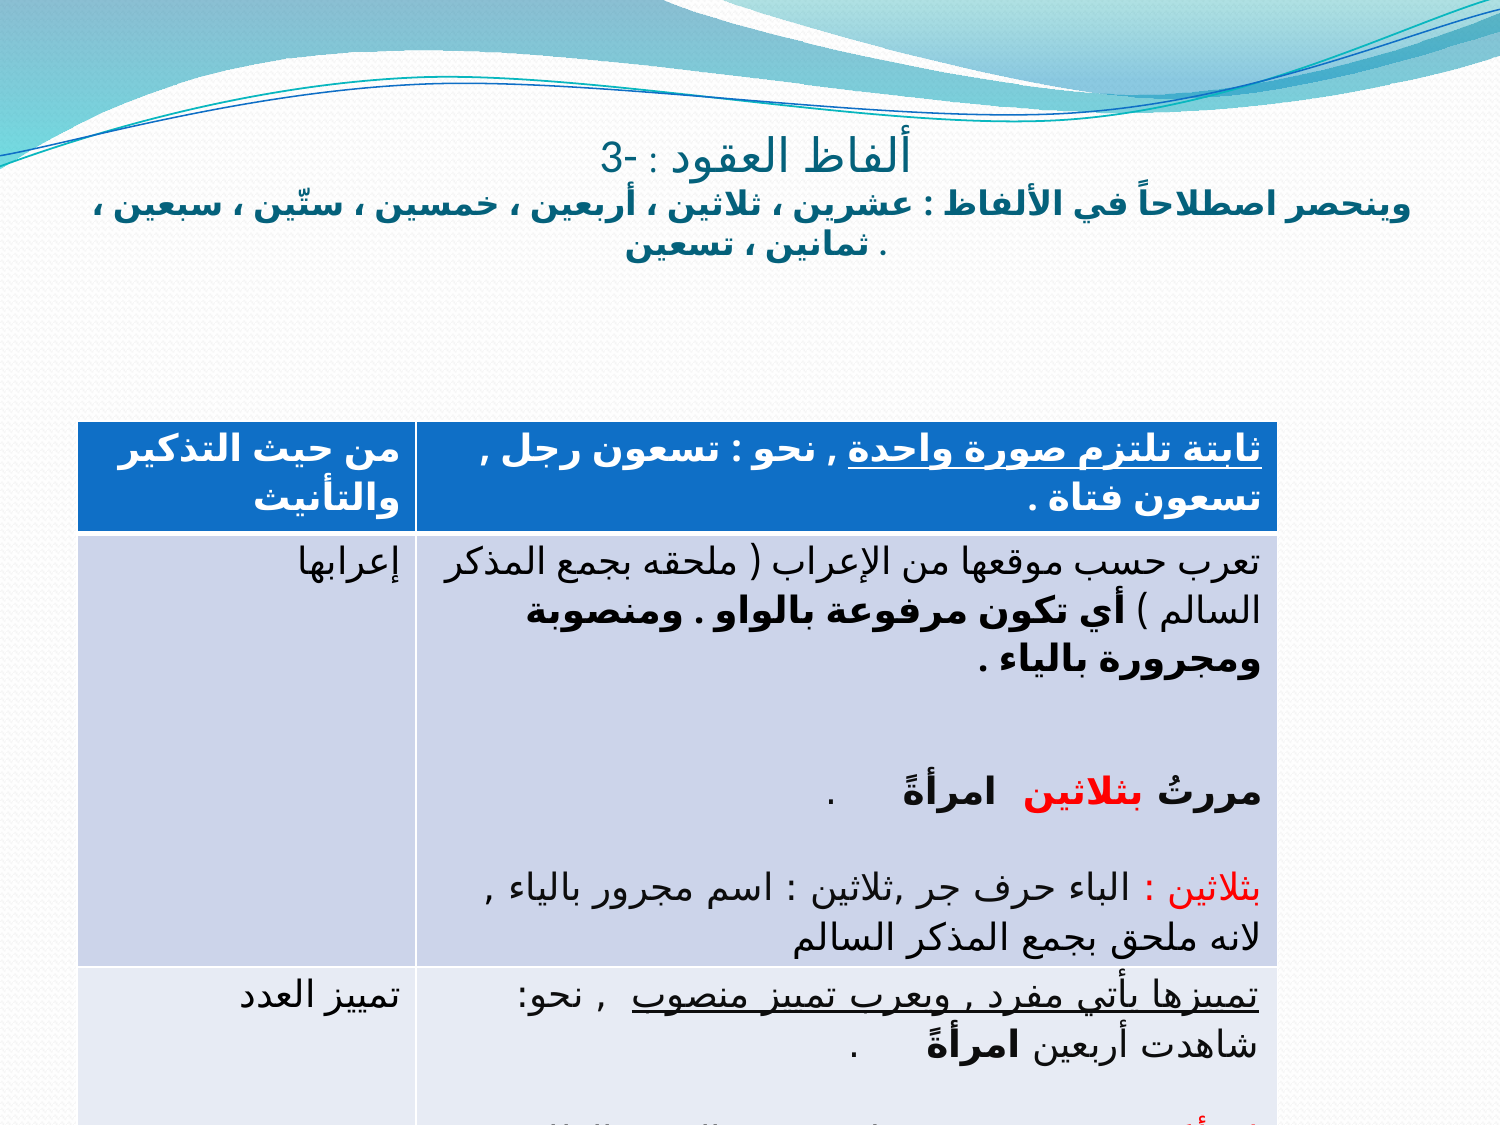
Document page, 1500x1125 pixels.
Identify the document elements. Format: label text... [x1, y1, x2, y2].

title 3- ألفاظ العقود : وينحصر اصطلاحاً في الألفاظ : عشرين ، ثلاثين ، أربعين ، خمسين ، ستّين ، سبعين ، ثمانين ، تسعين . [75, 115, 1438, 303]
table_cell إعرابها [78, 536, 415, 966]
table_header من حيث التذكير والتأنيث [78, 422, 415, 531]
table_cell تمييز العدد [78, 968, 415, 1125]
table_header ثابتة تلتزم صورة واحدة , نحو : تسعون رجل , تسعون فتاة . [417, 422, 1277, 531]
table_cell تمييزها يأتي مفرد , ويعرب تمييز منصوب , نحو: شاهدت أربعين امرأةً . امرأةً : تمييز منصوب وعلامة نصبه الفتحة الظاهرة على آخره . [417, 968, 1277, 1125]
table_cell تعرب حسب موقعها من الإعراب ( ملحقه بجمع المذكر السالم ) أي تكون مرفوعة بالواو . ومنصوبة ومجرورة بالياء . مررتُ بثلاثين امرأةً . بثلاثين : الباء حرف جر ,ثلاثين : اسم مجرور بالياء , لانه ملحق بجمع المذكر السالم [417, 536, 1277, 966]
